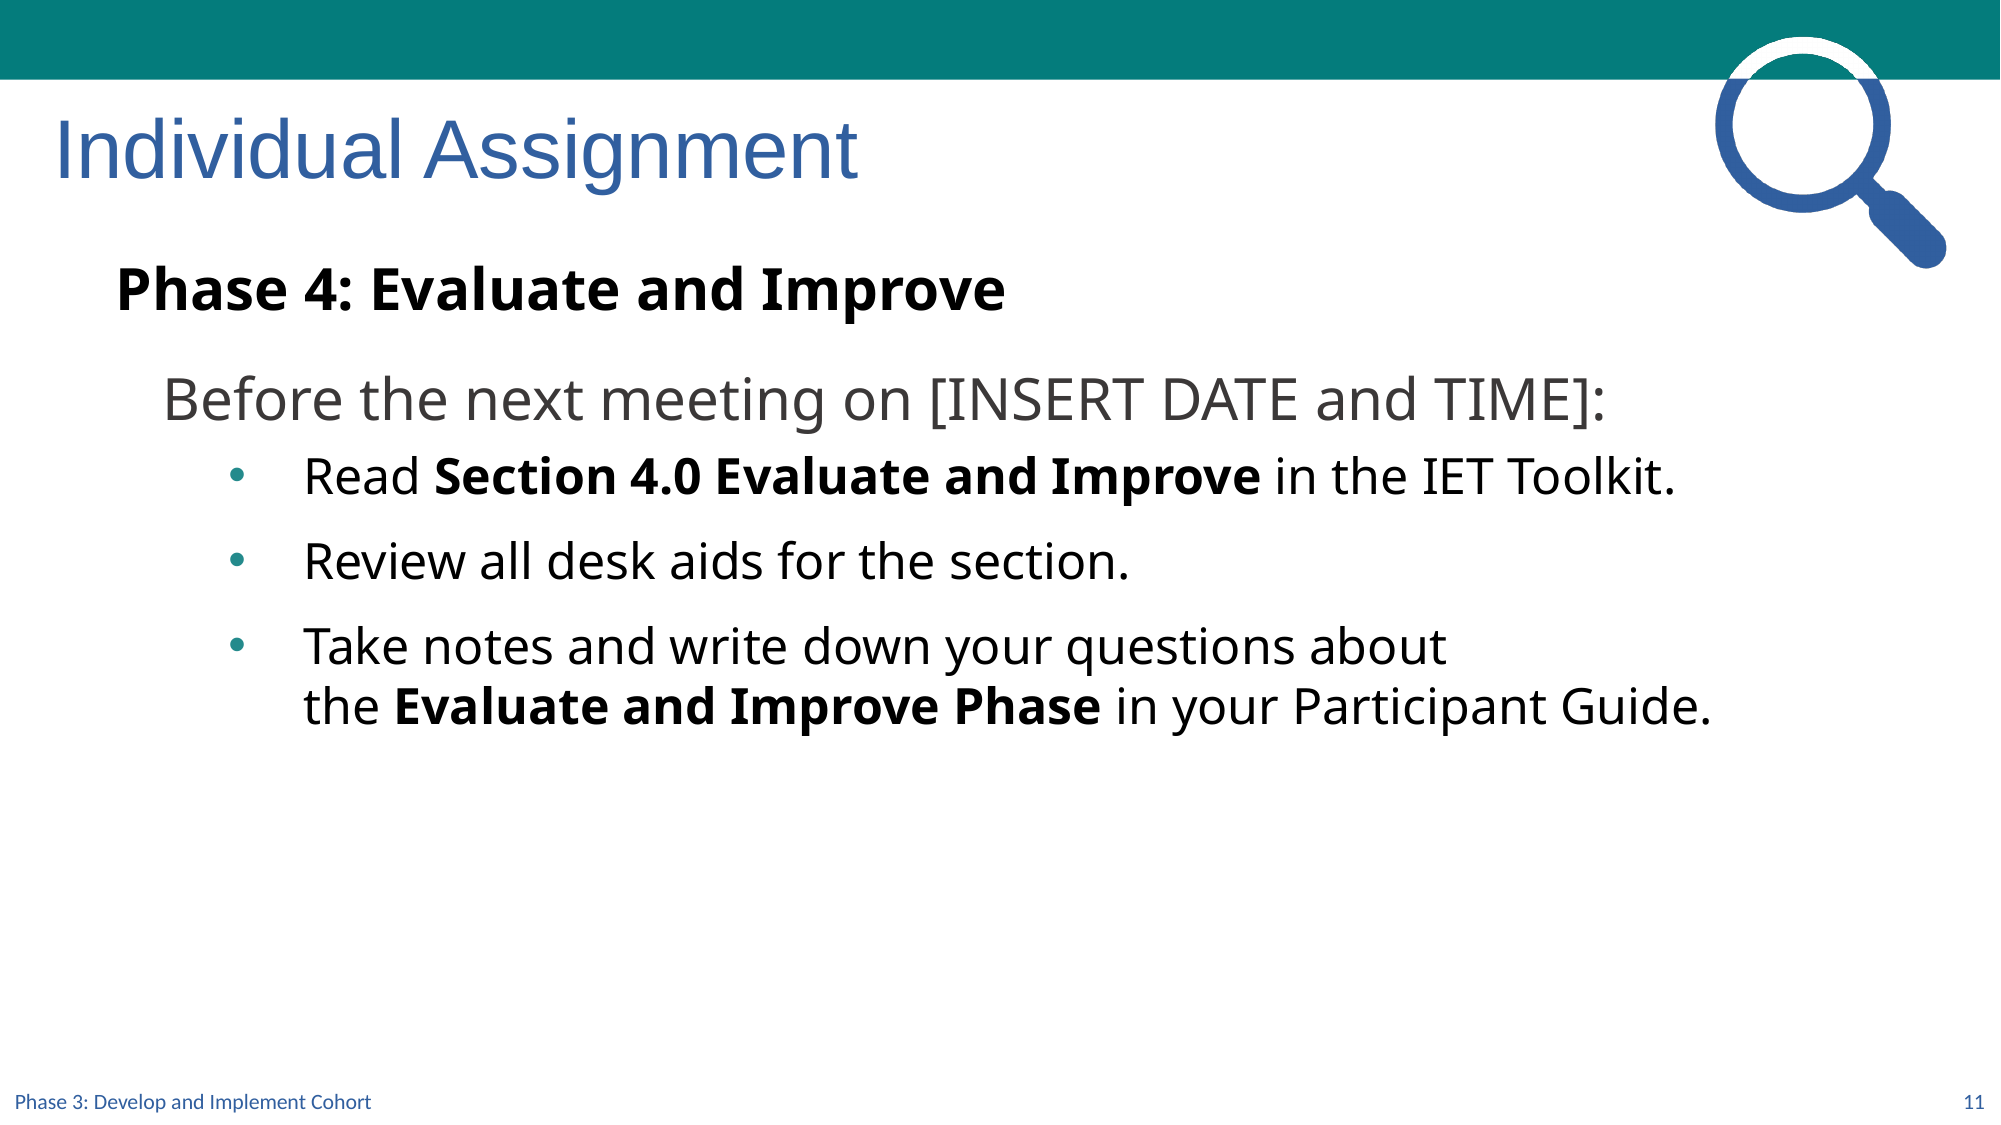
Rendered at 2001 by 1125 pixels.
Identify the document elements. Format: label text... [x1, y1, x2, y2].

slide_number 11 [1550, 1074, 2000, 1122]
text_box Phase 3: Develop and Implement Cohort [0, 1074, 675, 1122]
picture [1690, 11, 1971, 293]
list Phase 4: Evaluate and Improve​ Before the next meeting on [INSERT DATE and TIME]: Read Section 4.0 Evaluate and Improve in the IET Toolkit​. Review all desk aids for the section.​ Take notes and write down your questions about the Evaluate and Improve Phase in your Participant Guide.​ May 11 at 2:00 pm (Eastern) [100, 244, 1753, 1026]
title Individual Assignment [38, 99, 1690, 205]
